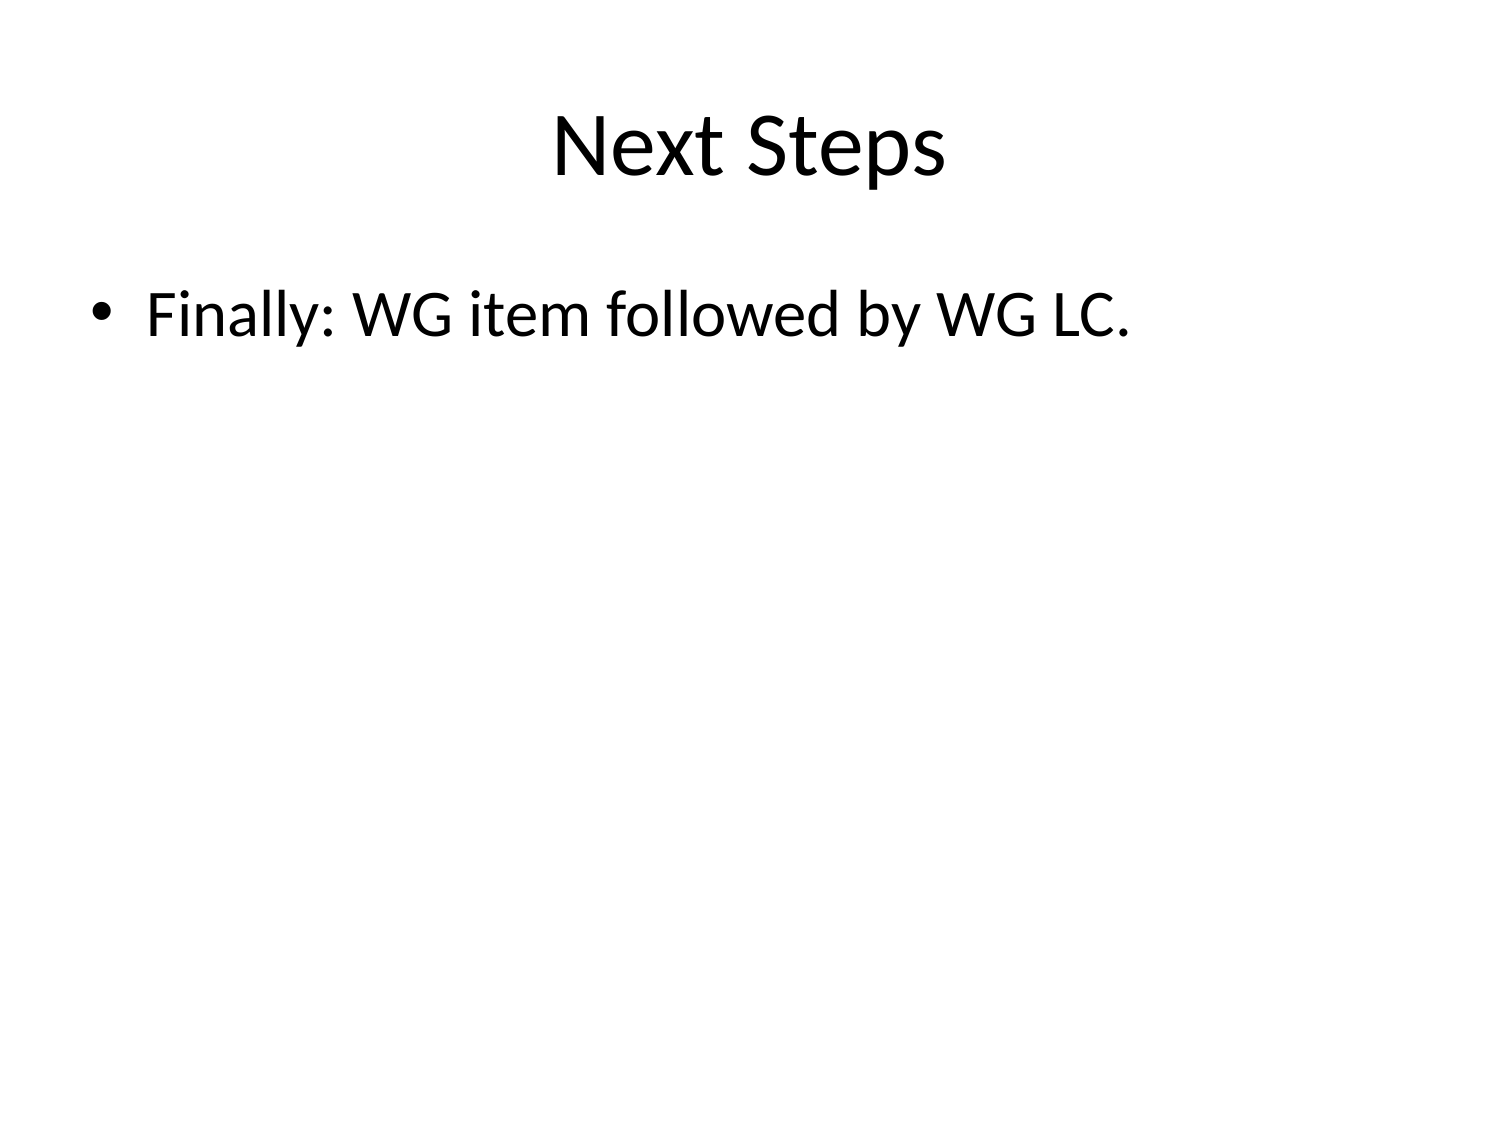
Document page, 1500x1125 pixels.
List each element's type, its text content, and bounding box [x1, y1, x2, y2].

list Finally: WG item followed by WG LC. [75, 262, 1425, 1005]
title Next Steps [75, 45, 1425, 233]
